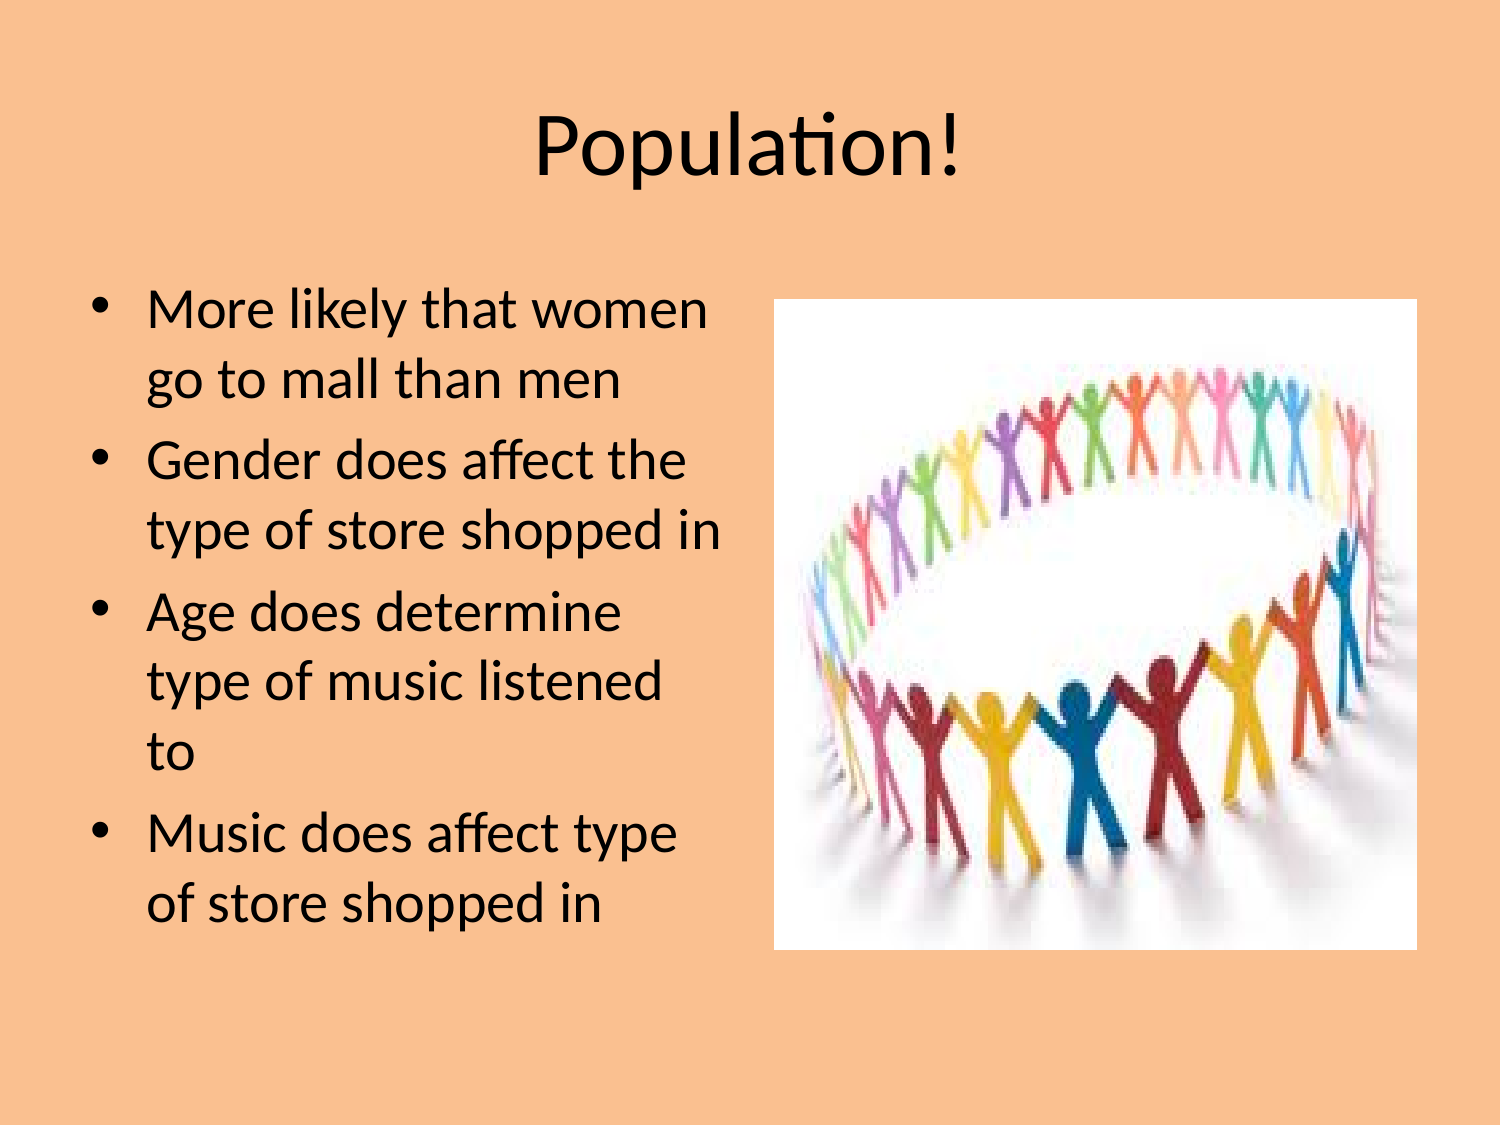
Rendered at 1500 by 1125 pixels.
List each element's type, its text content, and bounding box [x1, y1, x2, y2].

title Population! [75, 45, 1425, 233]
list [774, 299, 1417, 951]
list More likely that women go to mall than men Gender does affect the type of store shopped in Age does determine type of music listened to Music does affect type of store shopped in [75, 262, 738, 1005]
